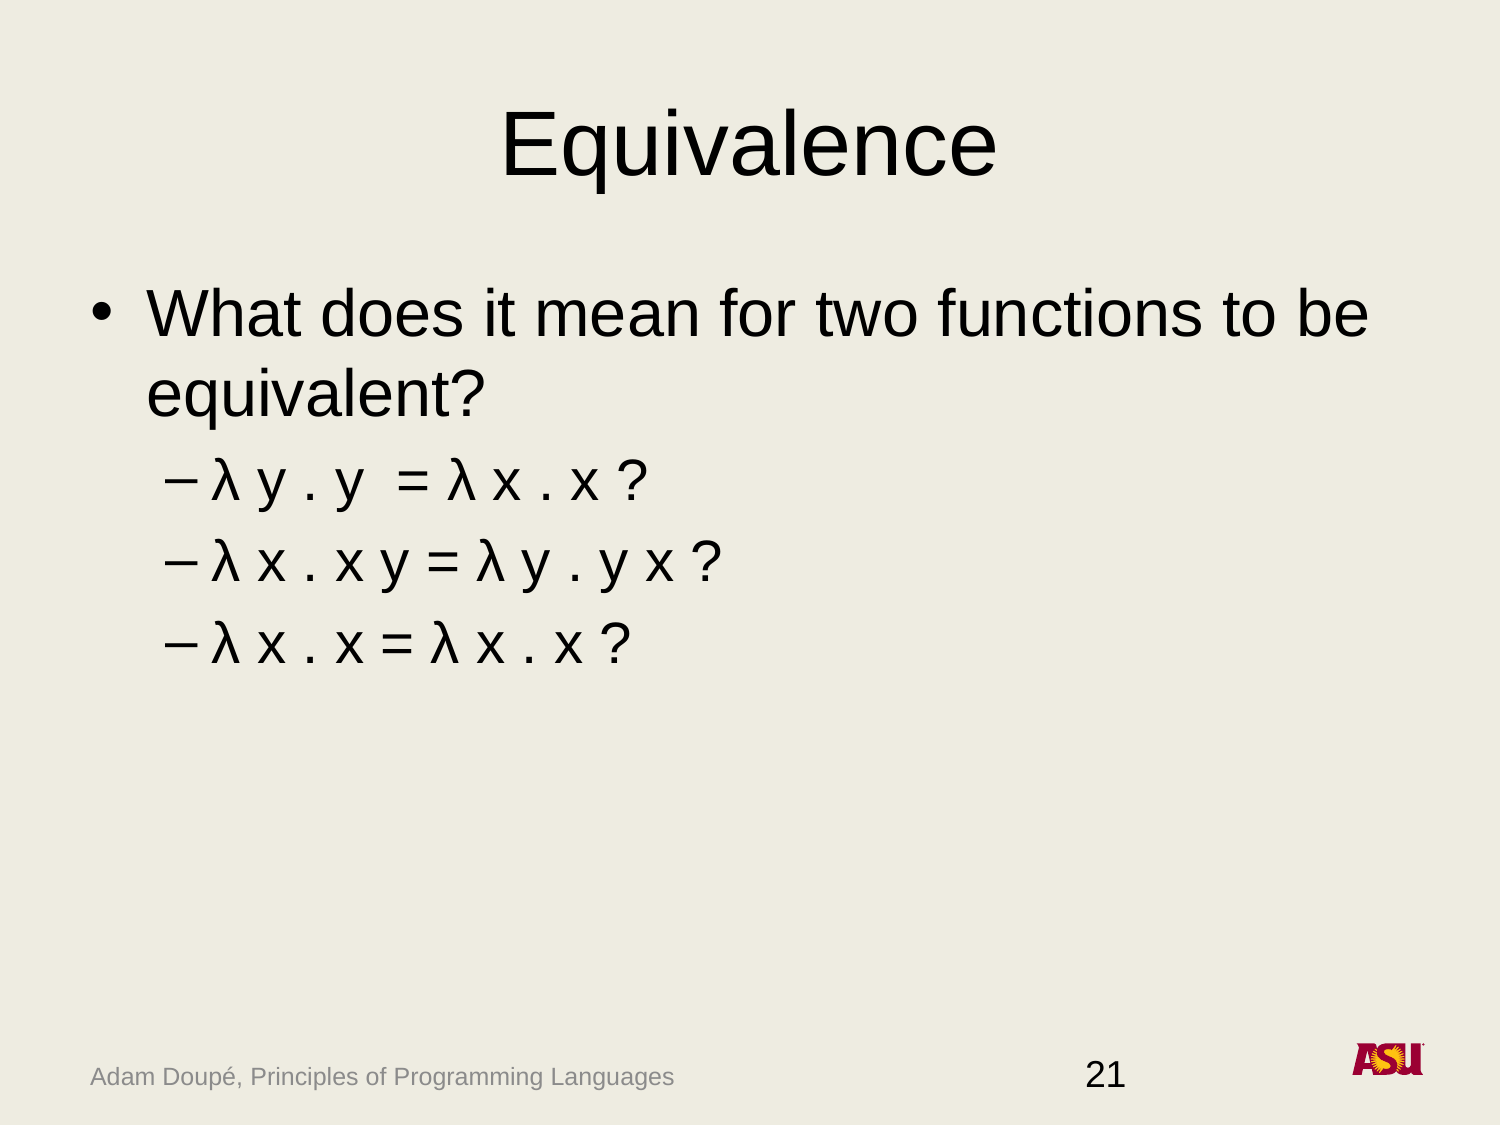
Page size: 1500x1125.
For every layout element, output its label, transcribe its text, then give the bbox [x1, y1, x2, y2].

slide_number 21 [1070, 1042, 1421, 1103]
title Equivalence [75, 45, 1425, 233]
list What does it mean for two functions to be equivalent? λ y . y = λ x . x ? λ x . x y = λ y . y x ? λ x . x = λ x . x ? [75, 262, 1425, 1005]
